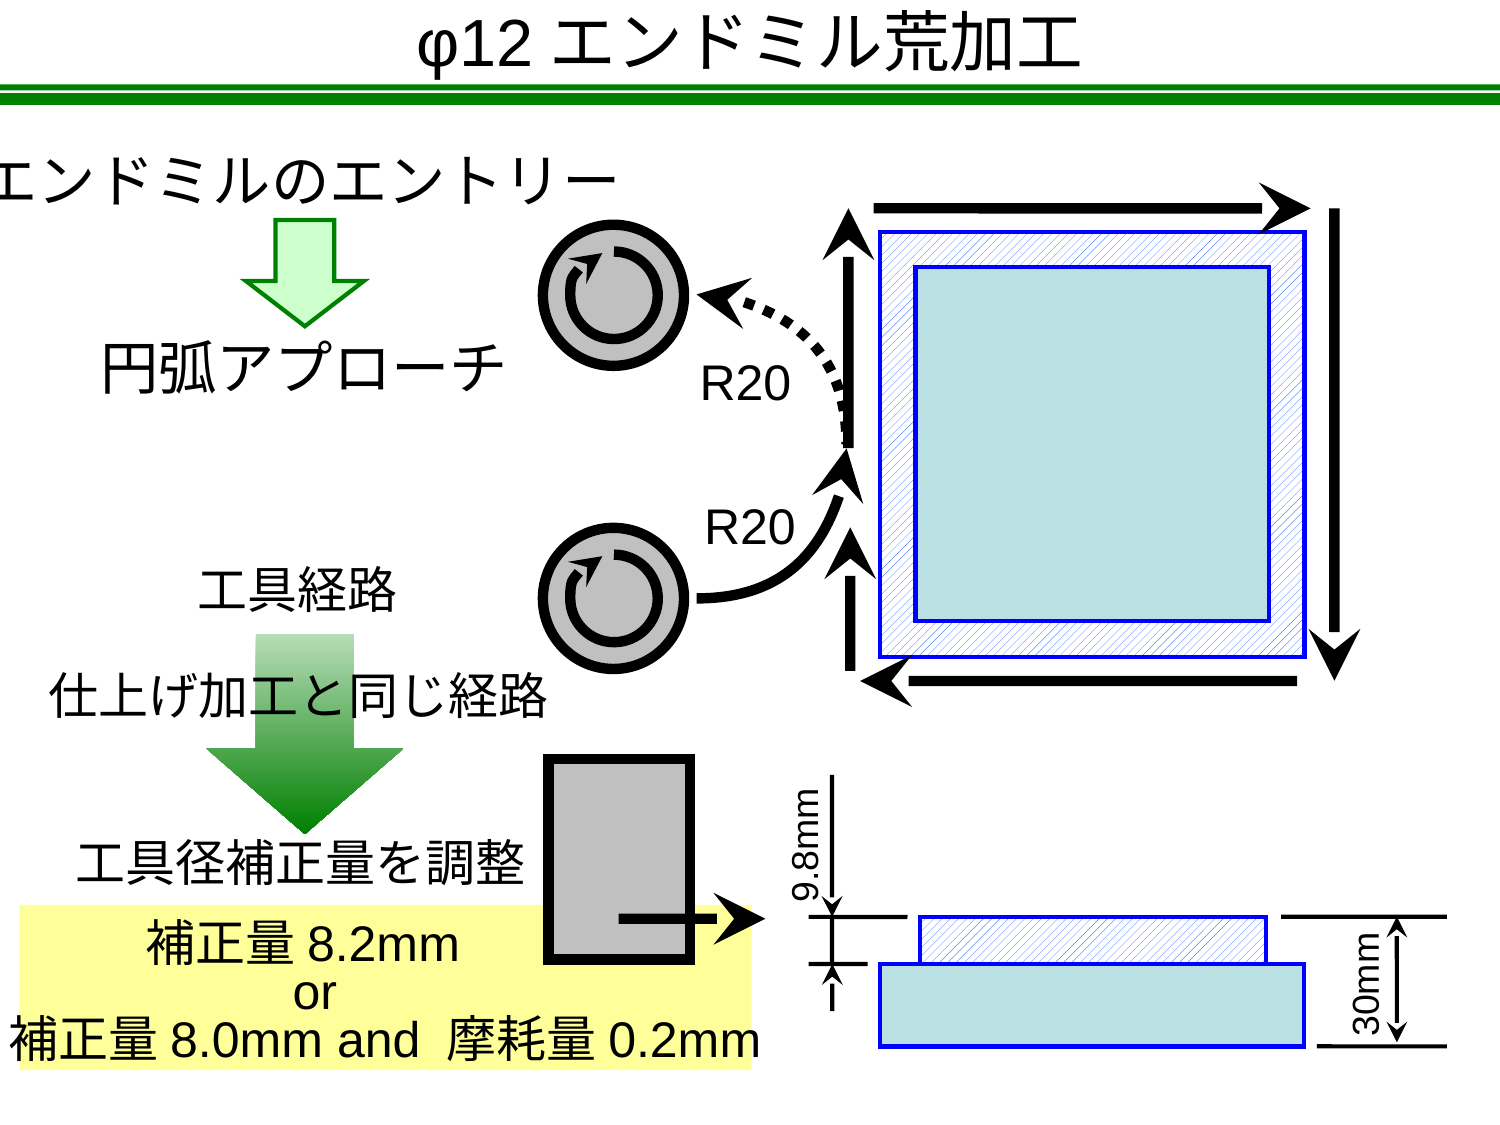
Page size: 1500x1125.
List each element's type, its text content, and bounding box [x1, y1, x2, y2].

text_box [19, 904, 277, 999]
text_box [696, 448, 856, 548]
text_box [821, 896, 843, 917]
text_box [696, 563, 797, 599]
text_box [838, 208, 859, 229]
text_box [353, 904, 752, 999]
text_box [245, 220, 365, 327]
text_box [570, 251, 658, 340]
text_box [839, 527, 861, 548]
text_box [860, 670, 881, 692]
text_box [0, 98, 1500, 105]
text_box [919, 916, 1267, 965]
text_box [1389, 916, 1408, 938]
text_box 30mm [1334, 885, 1389, 1052]
text_box [744, 908, 766, 930]
text_box φ12エンドミル荒加工 [0, 2, 1500, 98]
text_box [1389, 1021, 1408, 1043]
text_box [570, 554, 658, 643]
text_box 円弧アプローチ [85, 323, 523, 409]
text_box [821, 964, 843, 985]
text_box [542, 527, 685, 669]
text_box 9.8mm [773, 751, 828, 918]
text_box 補正量8.0mm and 摩耗量0.2mm [0, 999, 777, 1075]
text_box [206, 732, 404, 824]
text_box 工具径補正量を調整 [60, 824, 540, 900]
text_box or [277, 952, 353, 1027]
text_box [696, 285, 847, 445]
text_box R20 [684, 343, 806, 419]
text_box [255, 633, 354, 656]
text_box [880, 232, 1305, 657]
text_box 補正量8.2mm [130, 904, 475, 979]
text_box [548, 758, 690, 960]
text_box [1324, 660, 1345, 681]
text_box R20 [689, 487, 811, 563]
text_box [1290, 198, 1311, 219]
text_box 工具経路 [182, 550, 413, 626]
text_box [542, 224, 685, 366]
text_box 仕上げ加工と同じ経路 [33, 656, 564, 732]
text_box [879, 964, 1305, 1047]
text_box エンドミルのエントリー [0, 137, 636, 222]
text_box [915, 267, 1270, 621]
